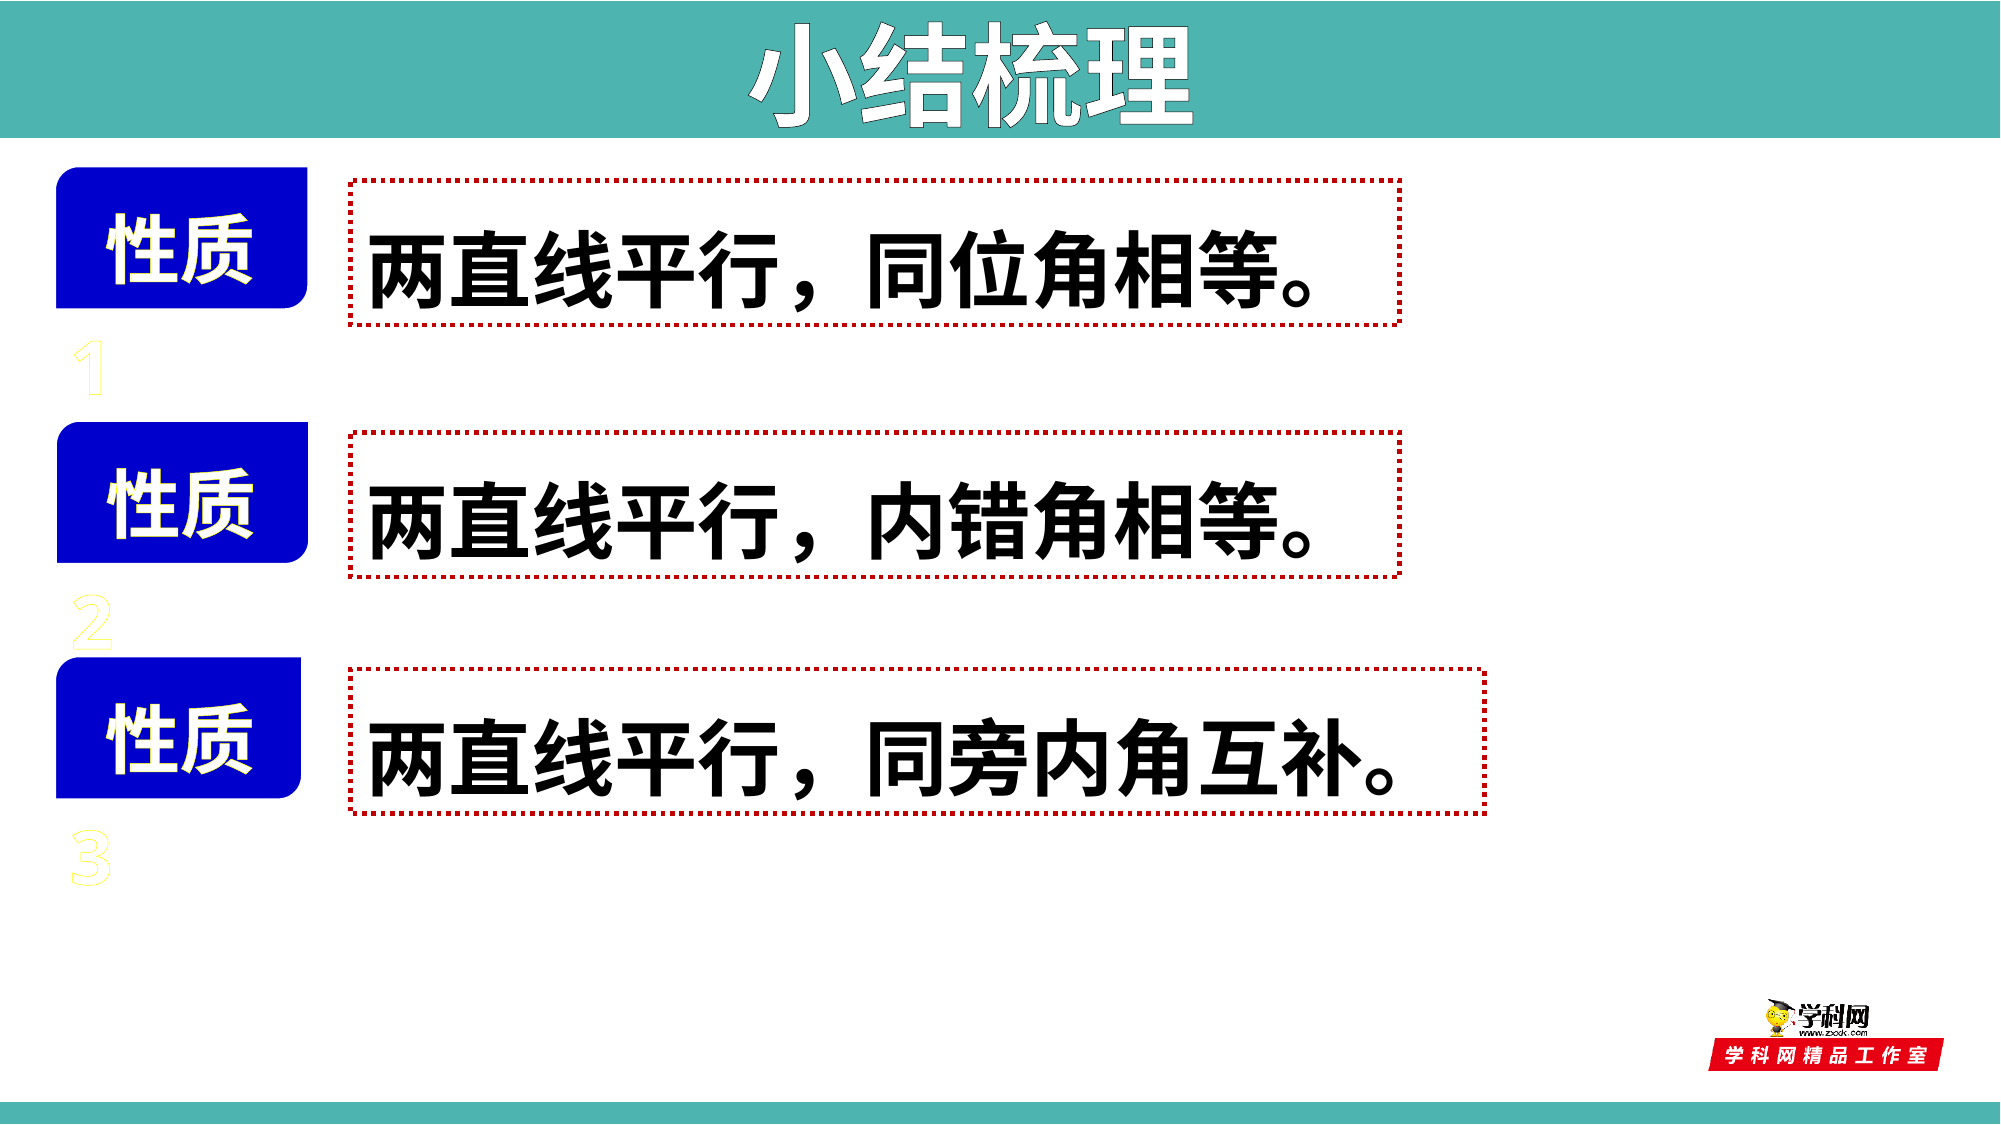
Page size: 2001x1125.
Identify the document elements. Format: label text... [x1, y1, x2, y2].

text_box 两直线平行，同位角相等。 [350, 180, 1400, 325]
text_box 两直线平行，内错角相等。 [350, 432, 1400, 577]
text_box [55, 420, 316, 564]
text_box 两直线平行，同旁内角互补。 [350, 669, 1485, 814]
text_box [54, 166, 315, 310]
text_box 小结梳理 [730, 0, 1211, 148]
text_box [54, 656, 309, 800]
picture [0, 1, 2001, 1124]
